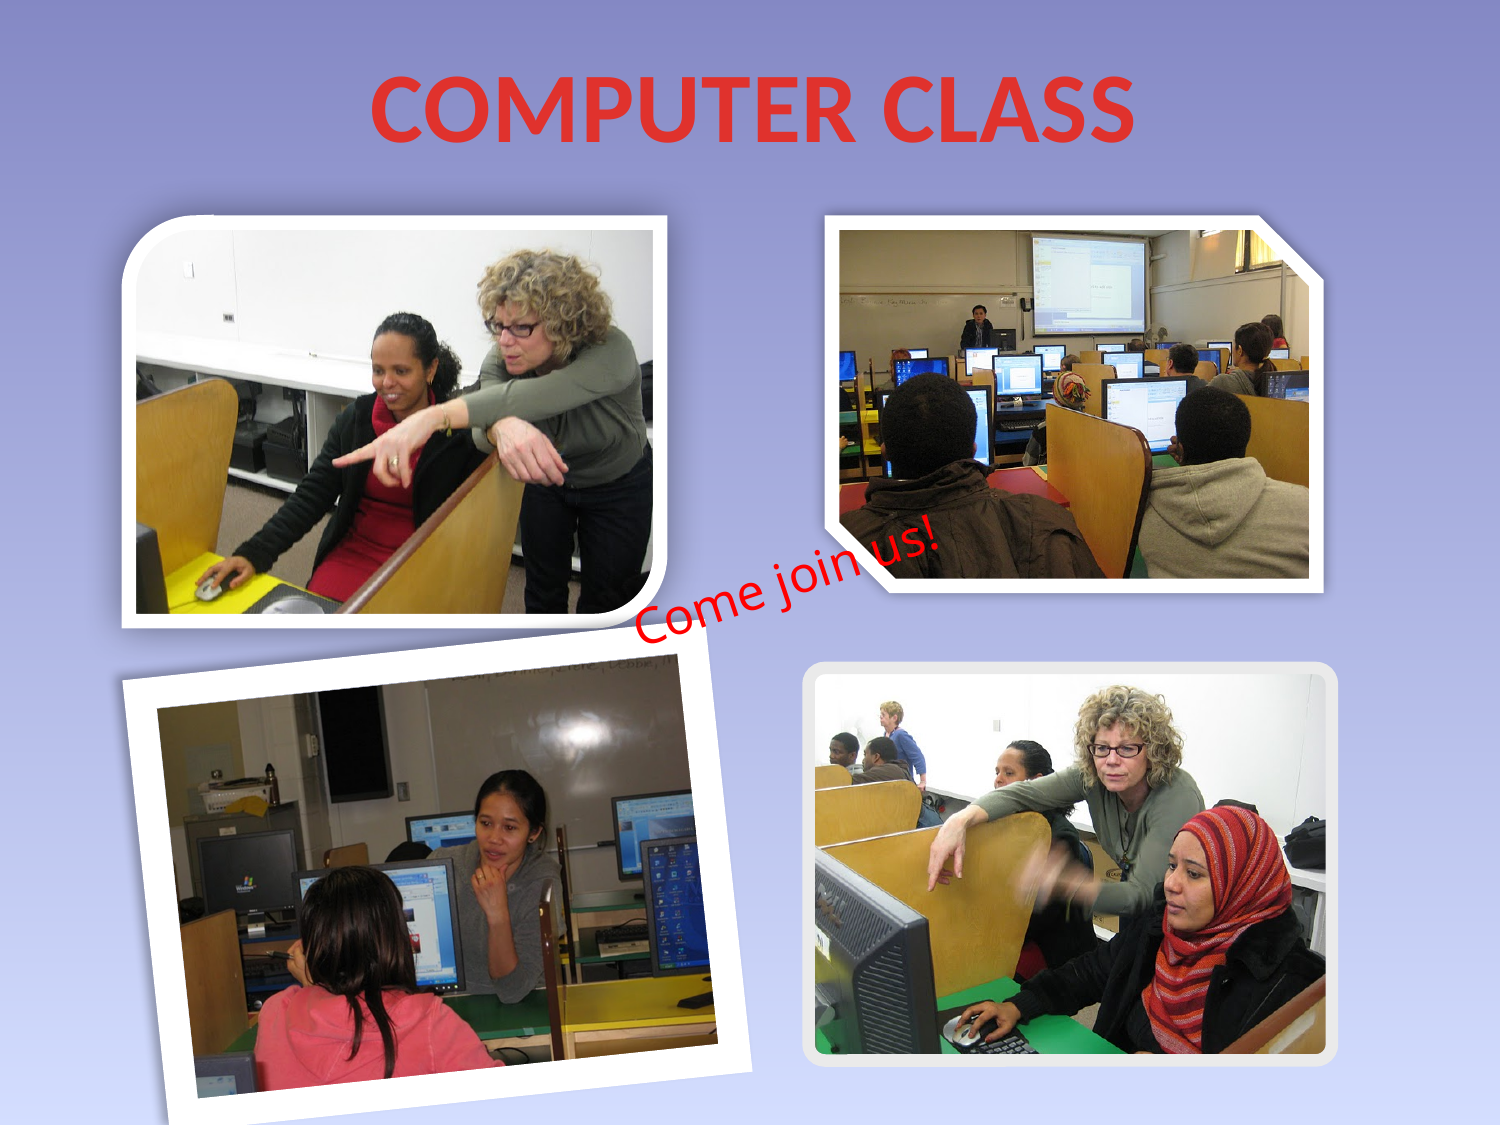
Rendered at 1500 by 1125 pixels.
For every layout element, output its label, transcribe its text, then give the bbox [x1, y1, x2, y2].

text_box COMPUTER CLASS [355, 35, 1154, 171]
picture [831, 222, 1317, 587]
picture [157, 656, 718, 1098]
picture [128, 222, 661, 622]
text_box Come join us! [523, 525, 858, 678]
picture [808, 667, 1333, 1061]
